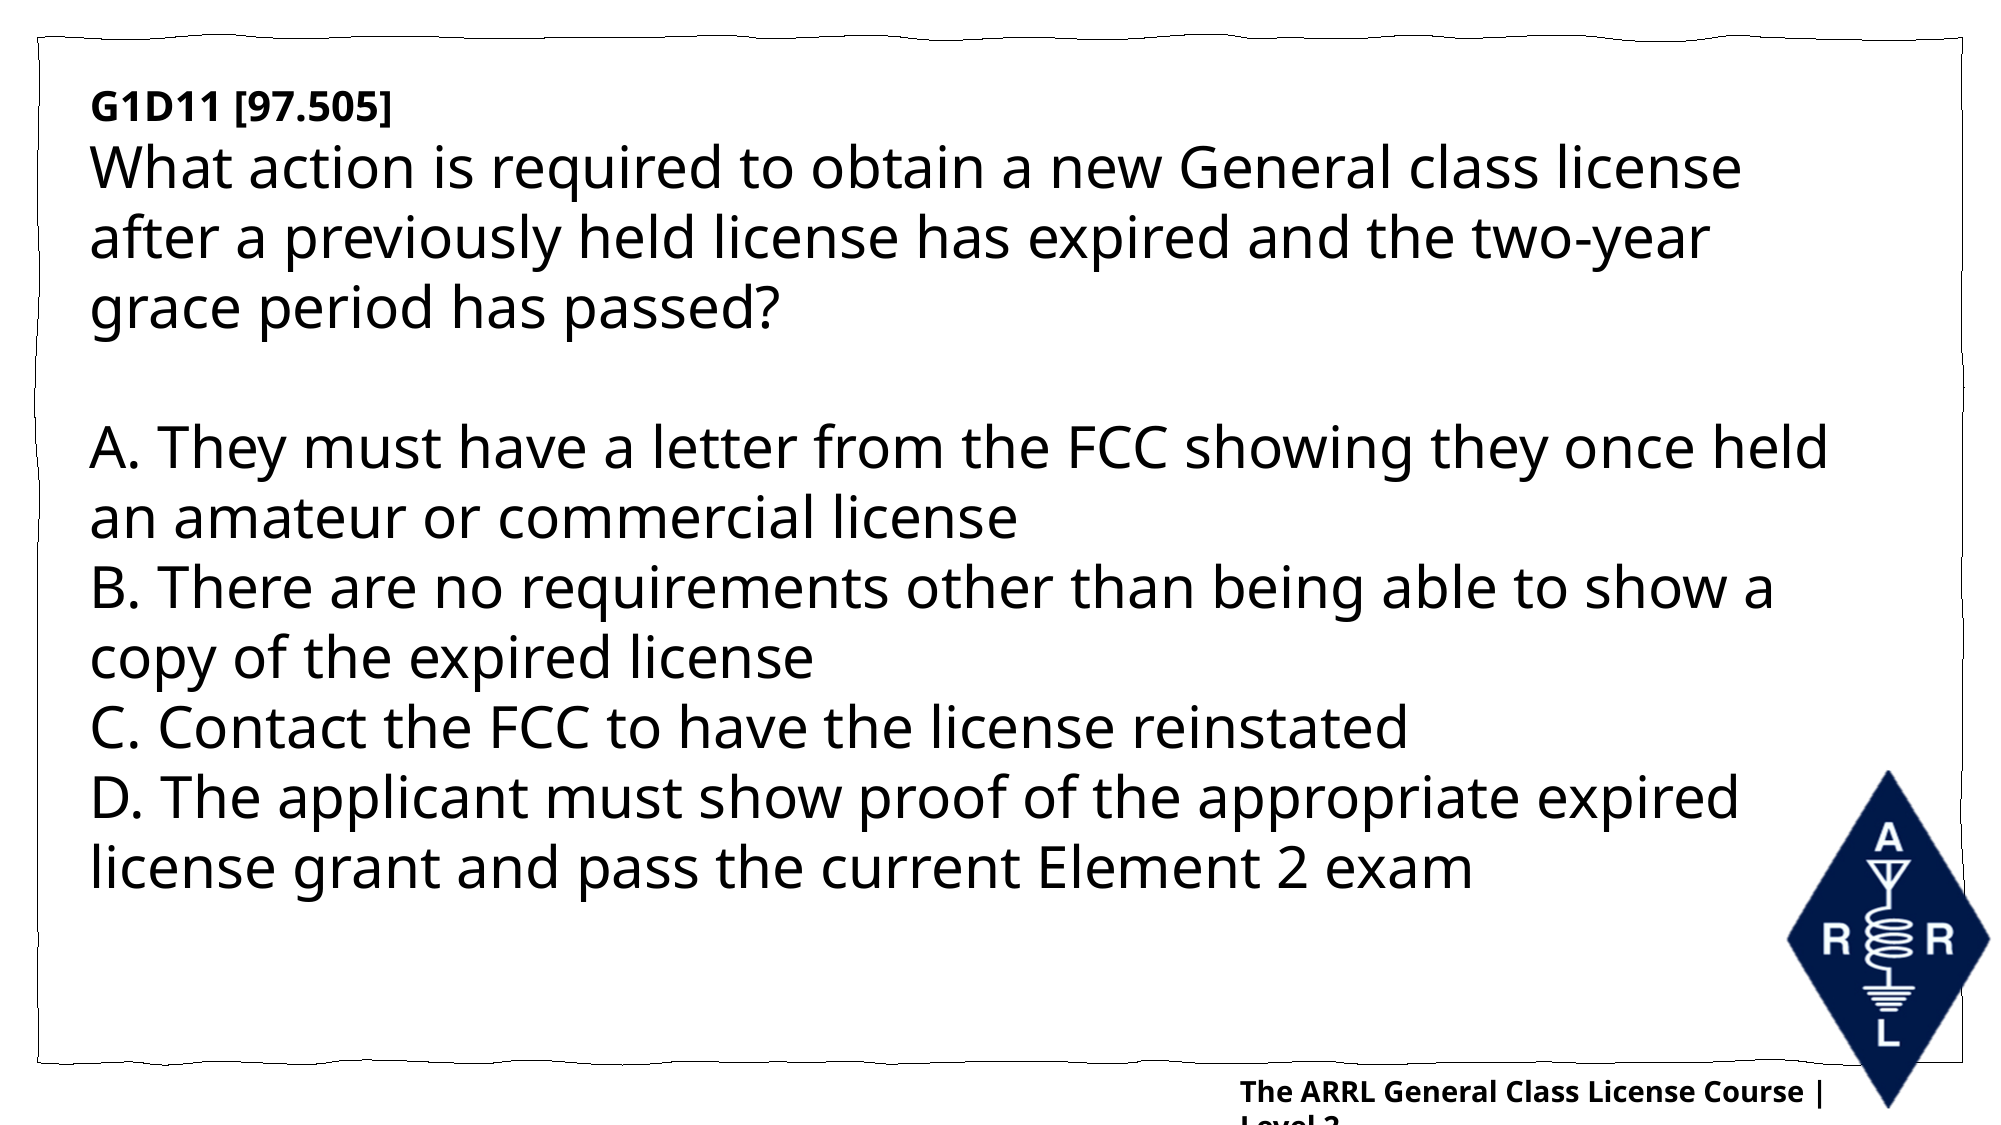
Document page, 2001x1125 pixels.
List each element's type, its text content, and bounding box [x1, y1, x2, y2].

text_box G1D11 [97.505] What action is required to obtain a new General class license after a previously held license has expired and the two-year grace period has passed? A. They must have a letter from the FCC showing they once held an amateur or commercial license B. There are no requirements other than being able to show a copy of the expired license C. Contact the FCC to have the license reinstated D. The applicant must show proof of the appropriate expired license grant and pass the current Element 2 exam [75, 72, 1850, 908]
picture [1773, 752, 1999, 1125]
